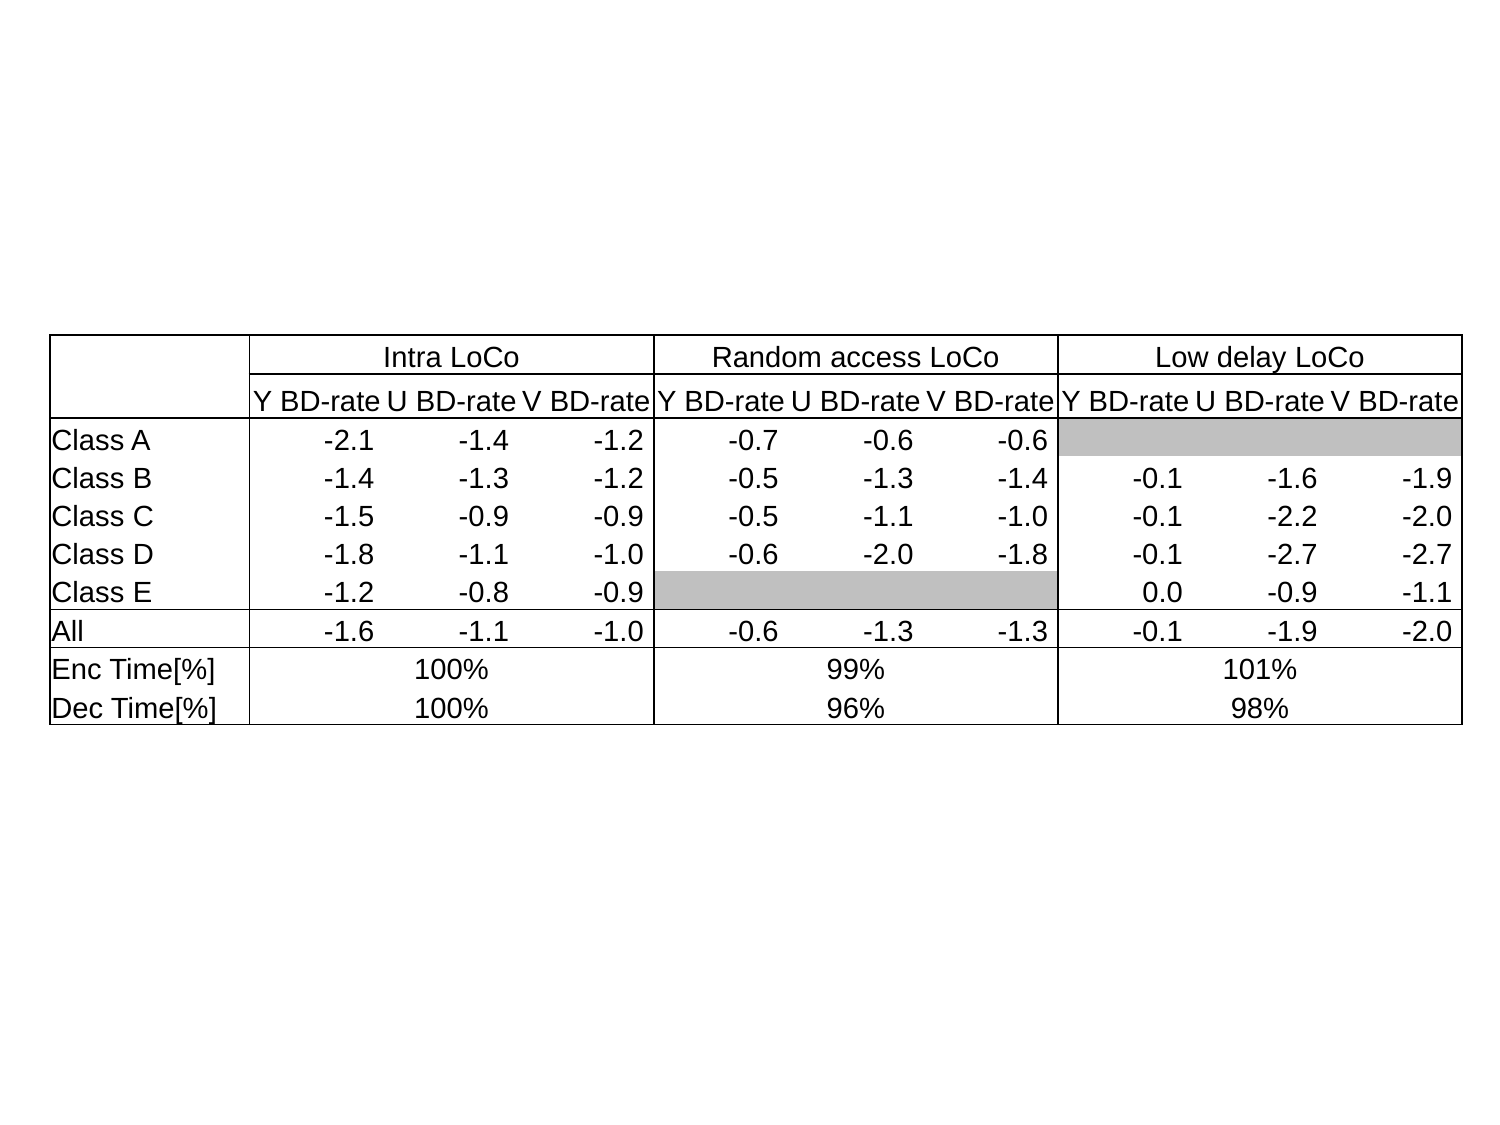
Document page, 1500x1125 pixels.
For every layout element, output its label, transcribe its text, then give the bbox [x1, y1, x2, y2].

table_header Random access LoCo [655, 336, 1057, 373]
table_cell -0.1 [1059, 610, 1193, 647]
table_cell -2.7 [1193, 533, 1328, 571]
table_cell -0.6 [788, 419, 923, 456]
table_cell 101% [1059, 648, 1461, 686]
table_cell -0.6 [655, 533, 788, 571]
table_cell [788, 571, 923, 609]
table_cell -1.3 [788, 610, 923, 647]
table_cell Y BD-rate [655, 375, 788, 417]
table_cell -1.5 [250, 494, 384, 533]
table_cell Class C [51, 494, 249, 533]
table_cell 96% [655, 686, 1057, 724]
table_cell Y BD-rate [250, 375, 384, 417]
table_cell -1.9 [1328, 456, 1461, 494]
table_cell -1.1 [384, 533, 519, 571]
table_cell -0.9 [1193, 571, 1328, 609]
table_cell -2.2 [1193, 494, 1328, 533]
table_cell -0.5 [655, 494, 788, 533]
table_cell -2.0 [1328, 610, 1461, 647]
table_cell [655, 571, 788, 609]
table_cell -1.0 [519, 610, 653, 647]
table_cell -1.0 [519, 533, 653, 571]
table_cell Enc Time[%] [51, 648, 249, 686]
table_cell Class E [51, 571, 249, 609]
table_cell -1.3 [923, 610, 1057, 647]
table_cell -1.1 [1328, 571, 1461, 609]
table_cell -1.6 [250, 610, 384, 647]
table_cell -0.1 [1059, 456, 1193, 494]
table_cell -1.3 [788, 456, 923, 494]
table_cell 98% [1059, 686, 1461, 724]
table_cell -1.8 [923, 533, 1057, 571]
table_cell Dec Time[%] [51, 686, 249, 724]
table_cell Class D [51, 533, 249, 571]
table_cell V BD-rate [1328, 375, 1461, 417]
table_cell -0.9 [384, 494, 519, 533]
table_cell U BD-rate [384, 375, 519, 417]
table_cell -1.2 [250, 571, 384, 609]
table_cell -2.1 [250, 419, 384, 456]
table_cell V BD-rate [519, 375, 653, 417]
table_cell -0.8 [384, 571, 519, 609]
table_cell -1.6 [1193, 456, 1328, 494]
table_cell -0.9 [519, 571, 653, 609]
table_cell [1193, 419, 1328, 456]
table_cell -1.2 [519, 419, 653, 456]
table_cell Class B [51, 456, 249, 494]
table_cell 100% [250, 686, 653, 724]
table_cell -1.1 [384, 610, 519, 647]
table_cell -0.1 [1059, 494, 1193, 533]
table_cell -1.4 [384, 419, 519, 456]
table_cell U BD-rate [1193, 375, 1328, 417]
table_cell -1.0 [923, 494, 1057, 533]
table_cell [1059, 419, 1193, 456]
table_cell -1.3 [384, 456, 519, 494]
table_header [51, 336, 249, 417]
table_cell -2.7 [1328, 533, 1461, 571]
table_cell Class A [51, 419, 249, 456]
table_cell -0.9 [519, 494, 653, 533]
table_cell U BD-rate [788, 375, 923, 417]
table_header Low delay LoCo [1059, 336, 1461, 373]
table_cell -2.0 [1328, 494, 1461, 533]
table_cell [923, 571, 1057, 609]
table_cell All [51, 610, 249, 647]
table_cell 99% [655, 648, 1057, 686]
table_cell -0.5 [655, 456, 788, 494]
table_cell -1.4 [250, 456, 384, 494]
table_cell [1328, 419, 1461, 456]
table_cell Y BD-rate [1059, 375, 1193, 417]
table_cell -0.7 [655, 419, 788, 456]
table_cell 100% [250, 648, 653, 686]
table_cell V BD-rate [923, 375, 1057, 417]
table_cell -1.4 [923, 456, 1057, 494]
table_cell -1.9 [1193, 610, 1328, 647]
table_cell -1.8 [250, 533, 384, 571]
table_cell -2.0 [788, 533, 923, 571]
table_cell -0.1 [1059, 533, 1193, 571]
table_cell -0.6 [655, 610, 788, 647]
table_cell 0.0 [1059, 571, 1193, 609]
table_header Intra LoCo [250, 336, 653, 373]
table_cell -1.1 [788, 494, 923, 533]
table_cell -0.6 [923, 419, 1057, 456]
table_cell -1.2 [519, 456, 653, 494]
